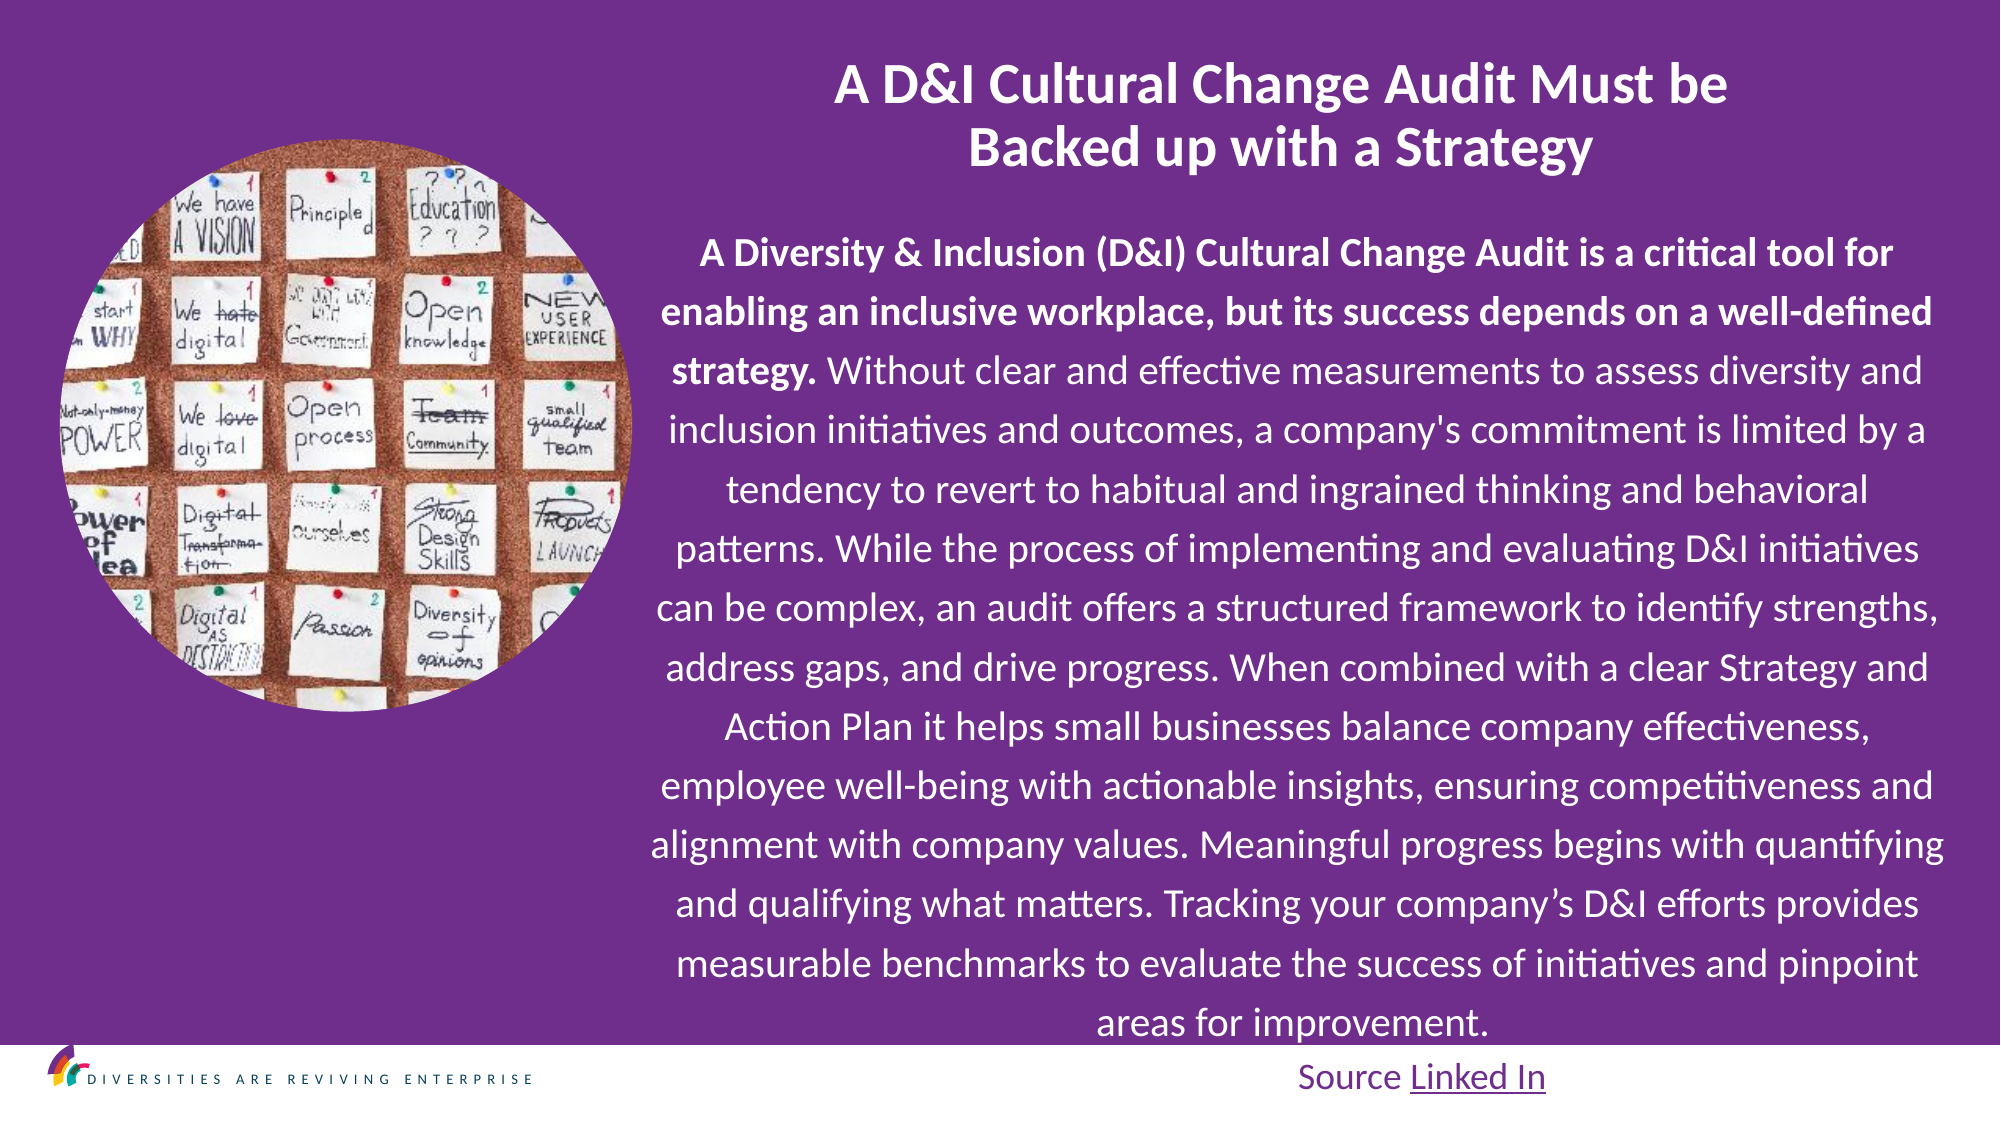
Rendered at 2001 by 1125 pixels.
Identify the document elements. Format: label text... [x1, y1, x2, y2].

text_box Source Linked In [1283, 1044, 1562, 1104]
picture [59, 139, 633, 712]
list A D&I Cultural Change Audit Must be Backed up with a Strategy [754, 38, 1809, 194]
list A Diversity & Inclusion (D&I) Cultural Change Audit is a critical tool for enabling an inclusive workplace, but its success depends on a well-defined strategy. Without clear and effective measurements to assess diversity and inclusion initiatives and outcomes, a company's commitment is limited by a tendency to revert to habitual and ingrained thinking and behavioral patterns. While the process of implementing and evaluating D&I initiatives can be complex, an audit offers a structured framework to identify strengths, address gaps, and drive progress. When combined with a clear Strategy and Action Plan it helps small businesses balance company effectiveness, employee well-being with actionable insights, ensuring competitiveness and alignment with company values. Meaningful progress begins with quantifying and qualifying what matters. Tracking your company’s D&I efforts provides measurable benchmarks to evaluate the success of initiatives and pinpoint areas for improvement. [632, 207, 1964, 1059]
